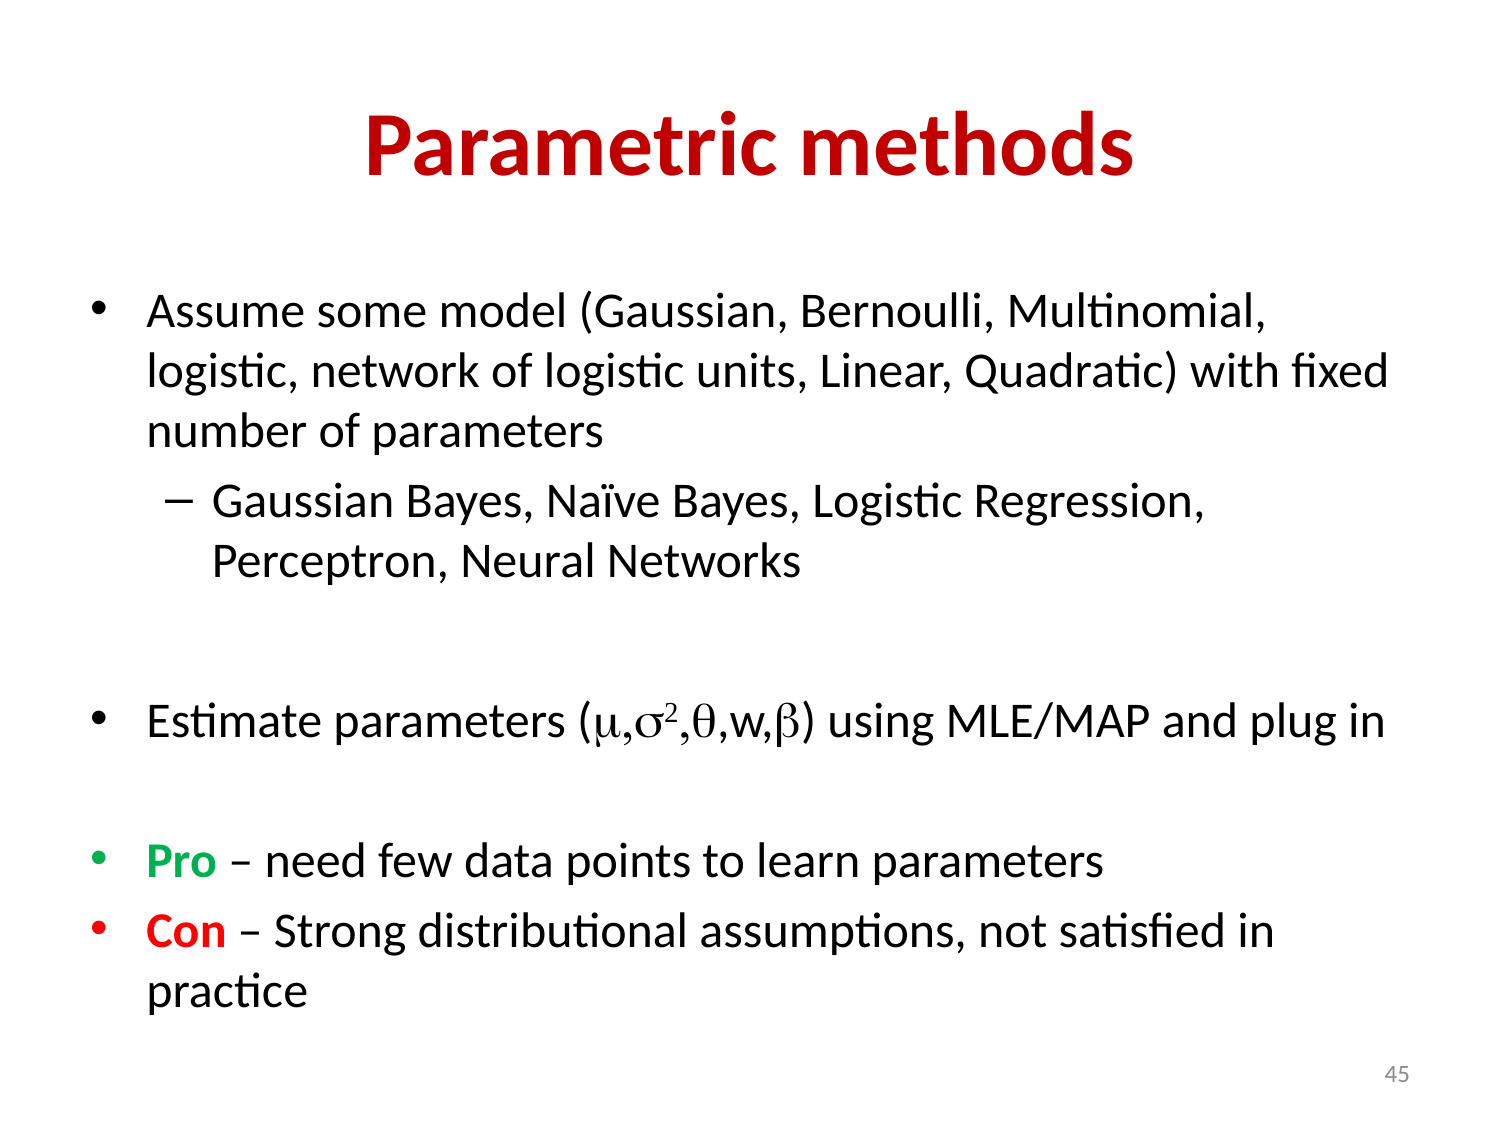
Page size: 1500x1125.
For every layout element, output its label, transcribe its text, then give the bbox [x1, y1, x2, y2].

slide_number 45 [1074, 1042, 1425, 1103]
list Assume some model (Gaussian, Bernoulli, Multinomial, logistic, network of logistic units, Linear, Quadratic) with fixed number of parameters Gaussian Bayes, Naïve Bayes, Logistic Regression, Perceptron, Neural Networks Estimate parameters (m,s2,q,w,b) using MLE/MAP and plug in Pro – need few data points to learn parameters Con – Strong distributional assumptions, not satisfied in practice [75, 270, 1425, 1013]
title Parametric methods [75, 45, 1425, 233]
